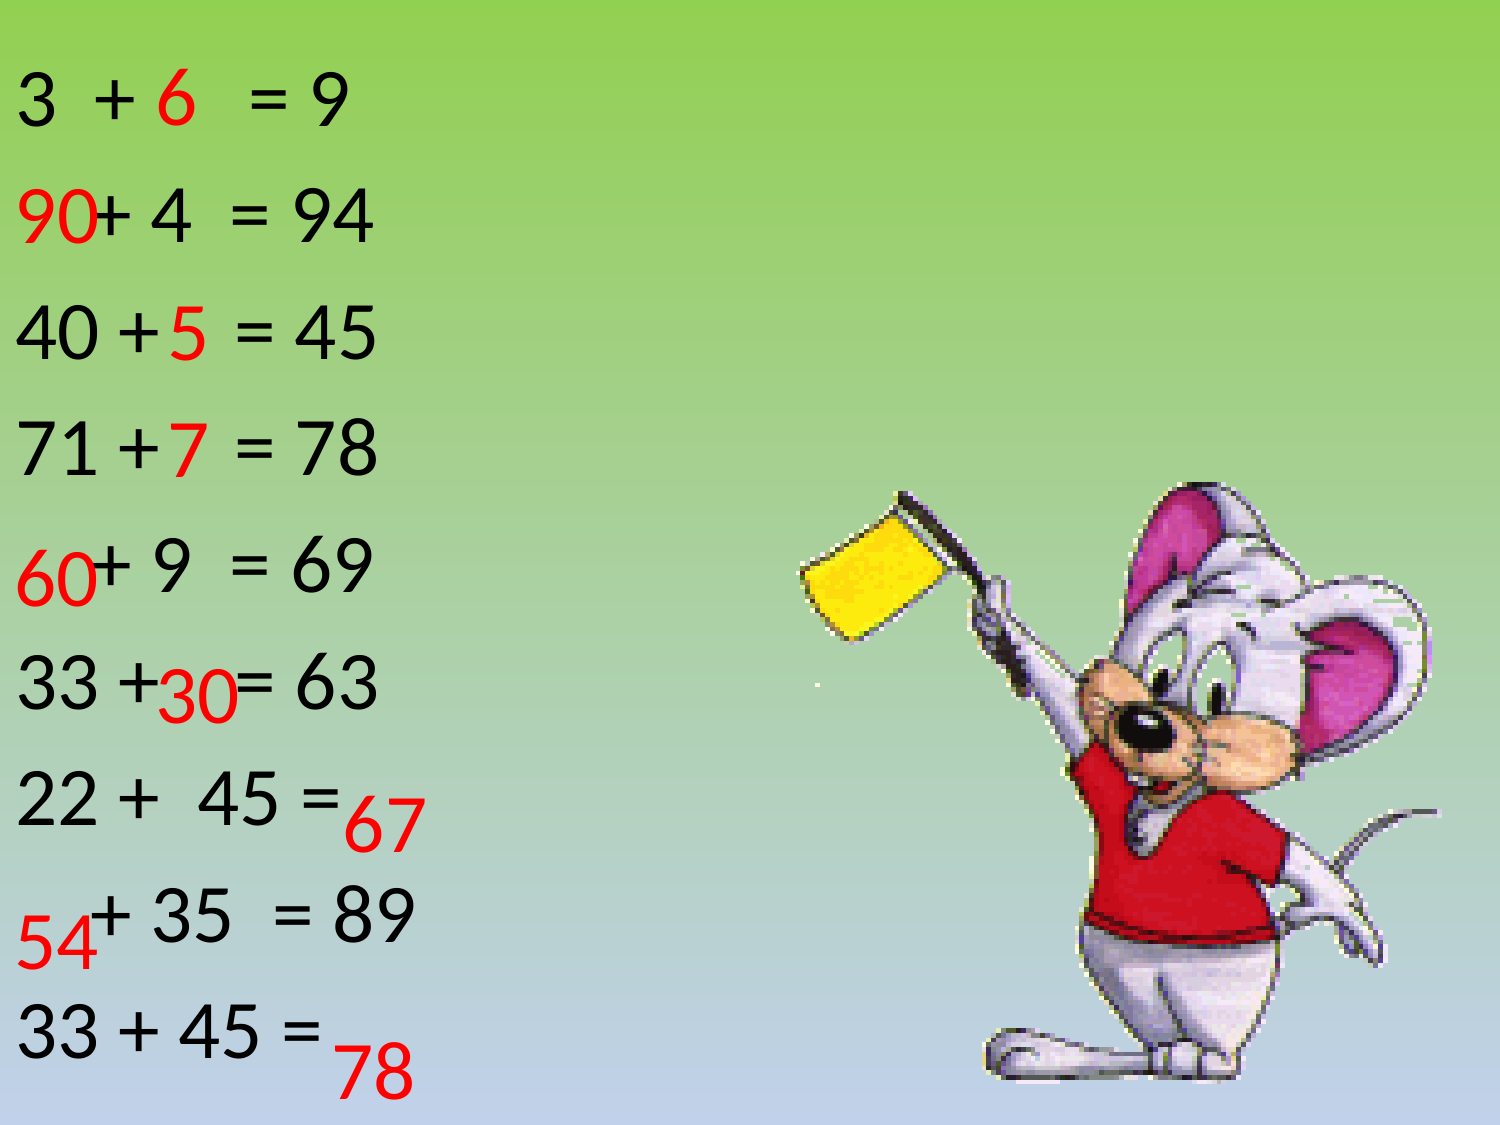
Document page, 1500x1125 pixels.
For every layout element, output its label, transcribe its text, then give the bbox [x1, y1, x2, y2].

text_box 90 [0, 152, 118, 268]
text_box 5 [152, 269, 211, 385]
text_box 6 [140, 35, 223, 150]
text_box 67 [328, 761, 481, 877]
text_box 60 [0, 515, 129, 631]
text_box 54 [0, 878, 141, 994]
text_box 7 [152, 386, 235, 502]
text_box 30 [140, 632, 258, 748]
picture [796, 445, 1500, 1099]
text_box 78 [316, 1008, 493, 1124]
list 3 + ⁪ = 9 + 4 = 94 40 + = 45 71 + = 78 ⁪ + 9 = 69 33 + ⁪ = 63 22 + 45 = ⁪ + 35 = 89 33 + 45 = [0, 35, 668, 1125]
